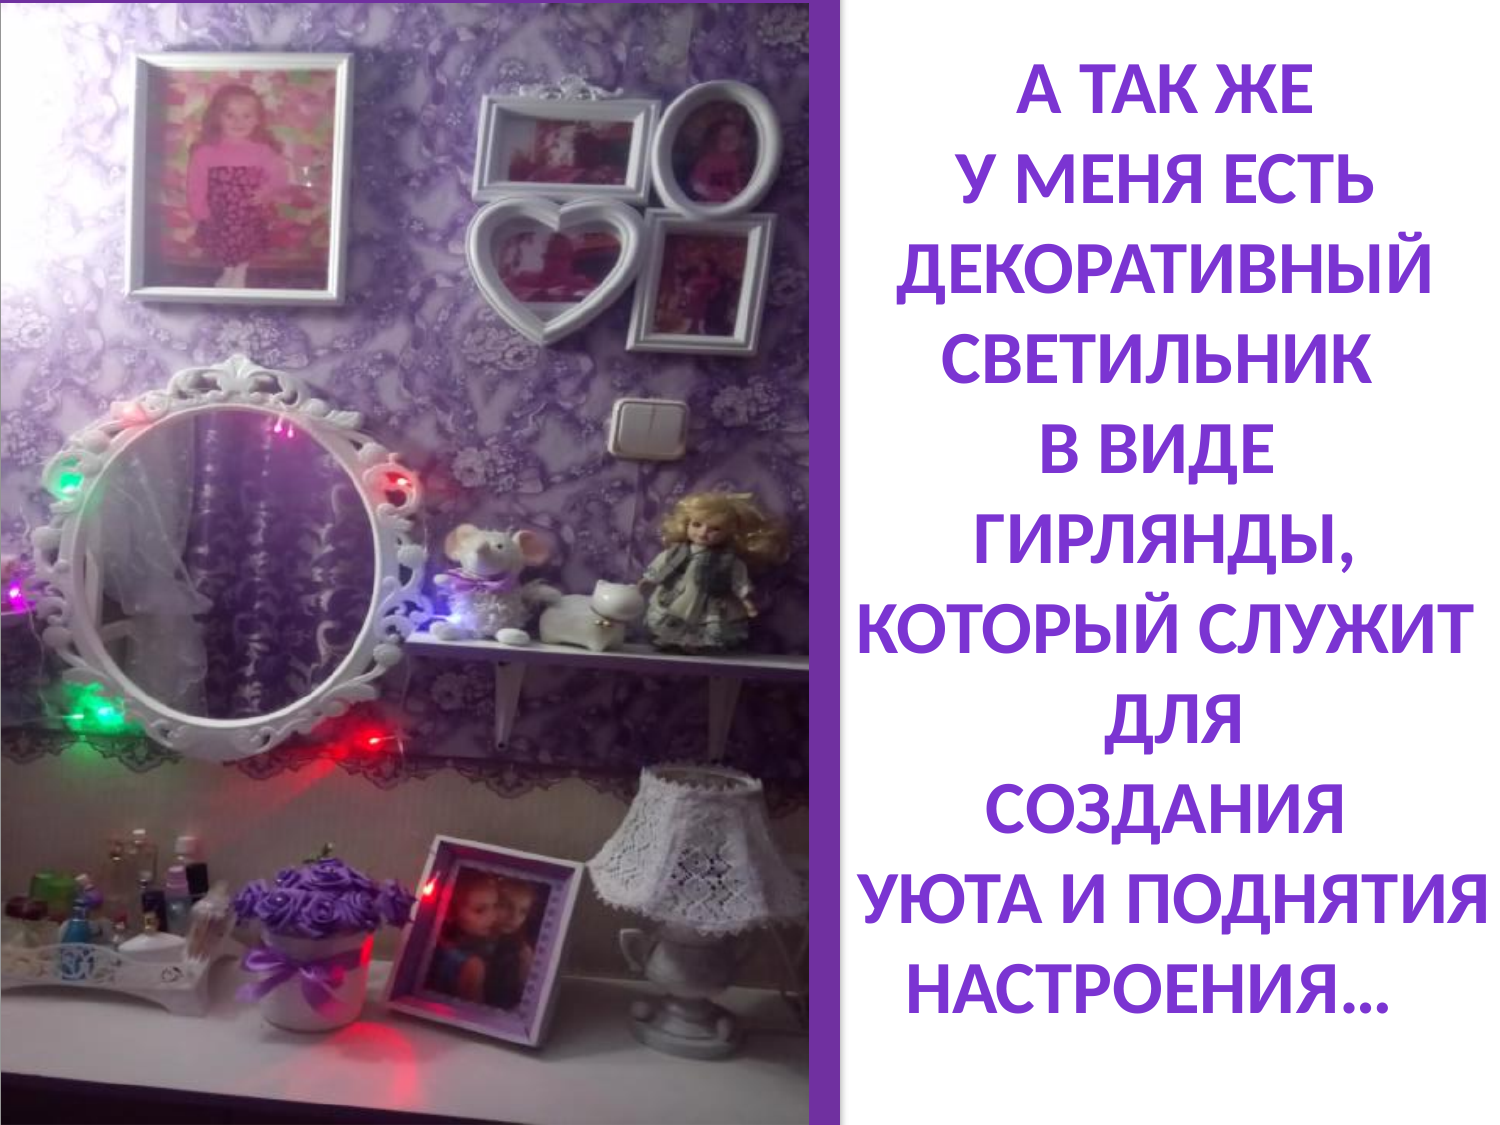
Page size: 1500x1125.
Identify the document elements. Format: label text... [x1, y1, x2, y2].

text_box А так же У меня есть Декоративный Светильник В виде гирлянды, Который служит для создания уюта и поднятия Настроения… [808, 30, 1500, 1036]
picture [0, 4, 966, 1124]
